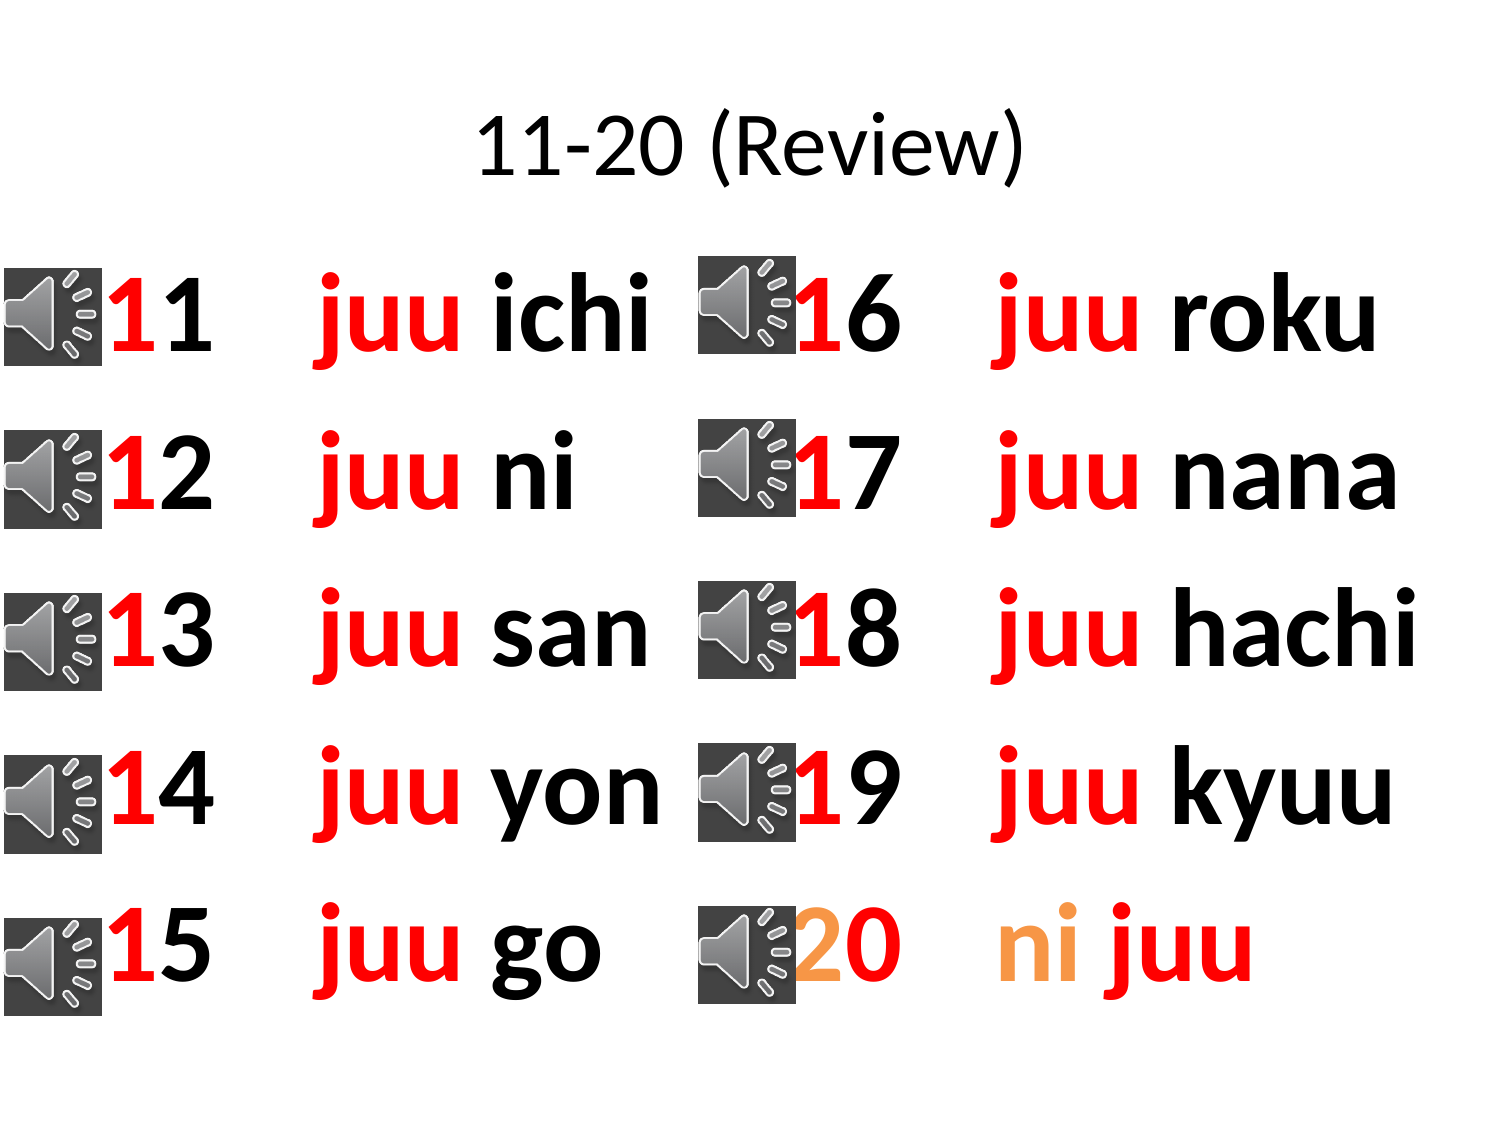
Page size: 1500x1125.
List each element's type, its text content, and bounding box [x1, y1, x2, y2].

picture [696, 904, 798, 1006]
picture [2, 754, 104, 855]
picture [696, 417, 798, 519]
list 11 12 13 14 15 [86, 231, 301, 1052]
picture [2, 916, 104, 1018]
picture [2, 266, 104, 368]
picture [696, 255, 798, 356]
picture [696, 742, 798, 843]
text_box juu roku juu nana juu hachi juu kyuu ni juu [979, 231, 1447, 1052]
title 11-20 (Review) [75, 45, 1425, 233]
list 16 17 18 19 20 [772, 231, 979, 1052]
picture [2, 591, 104, 693]
text_box juu ichi juu ni juu san juu yon juu go [301, 231, 715, 1052]
picture [2, 429, 104, 530]
picture [696, 579, 798, 681]
